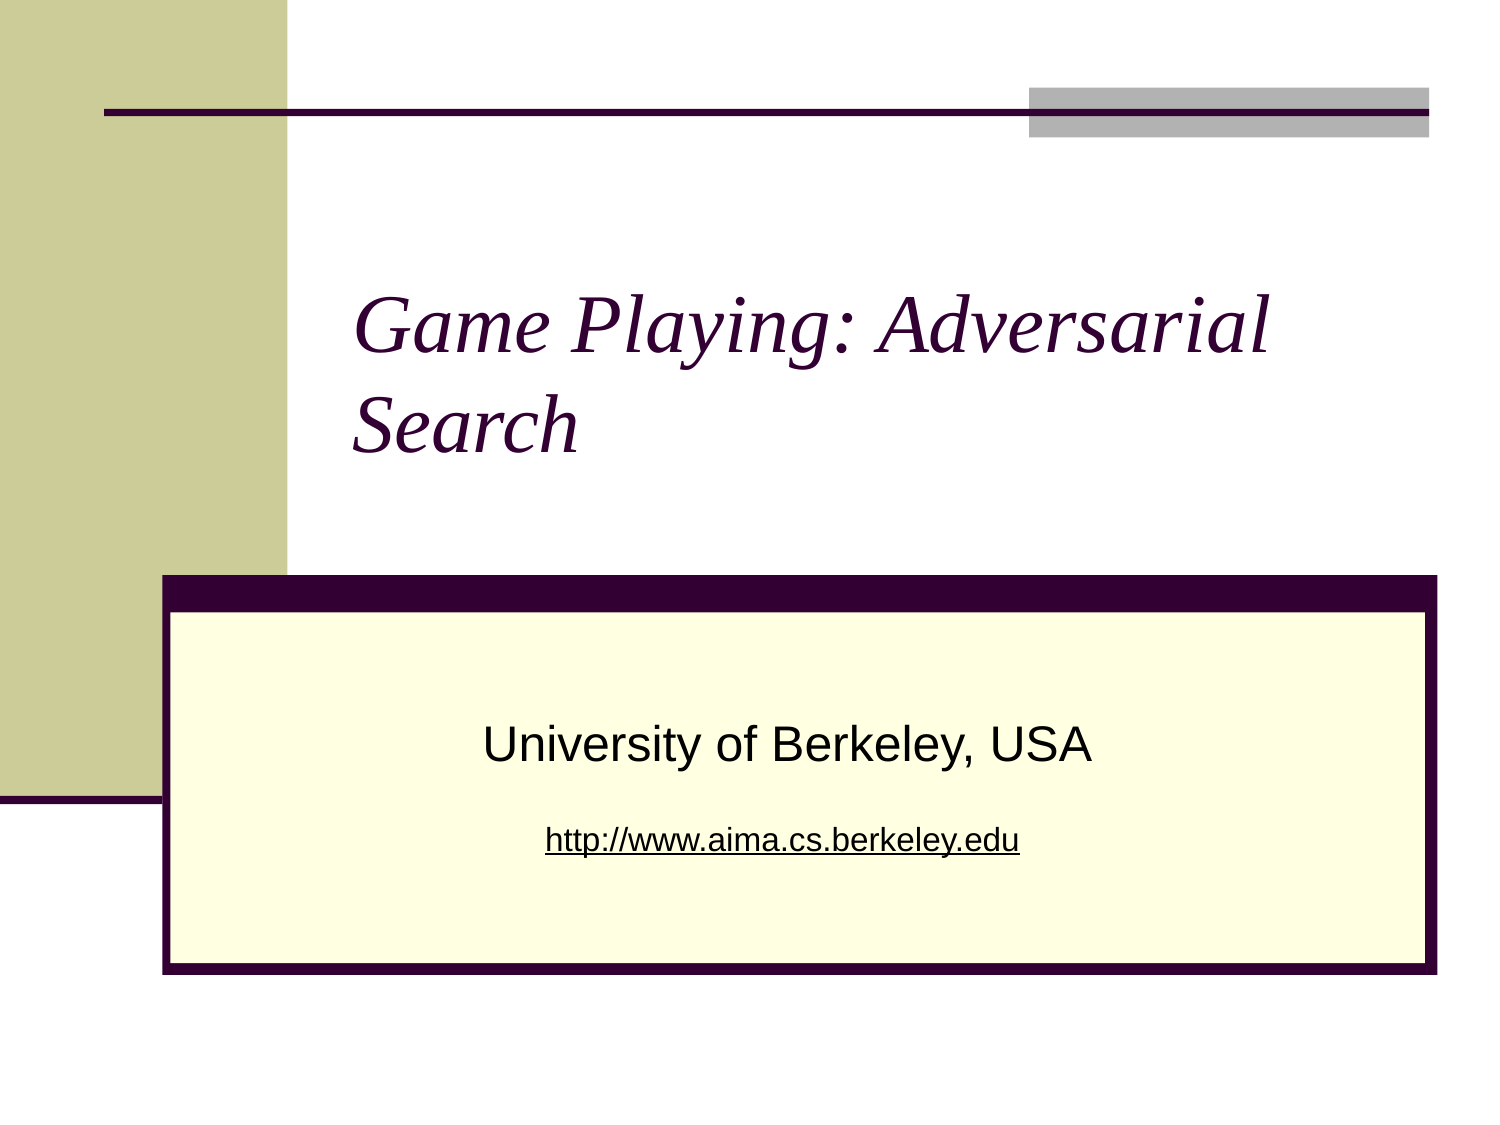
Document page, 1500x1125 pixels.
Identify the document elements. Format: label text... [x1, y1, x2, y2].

title Game Playing: Adversarial Search [337, 187, 1426, 551]
subtitle University of Berkeley, USA http://www.aima.cs.berkeley.edu [224, 677, 1351, 941]
